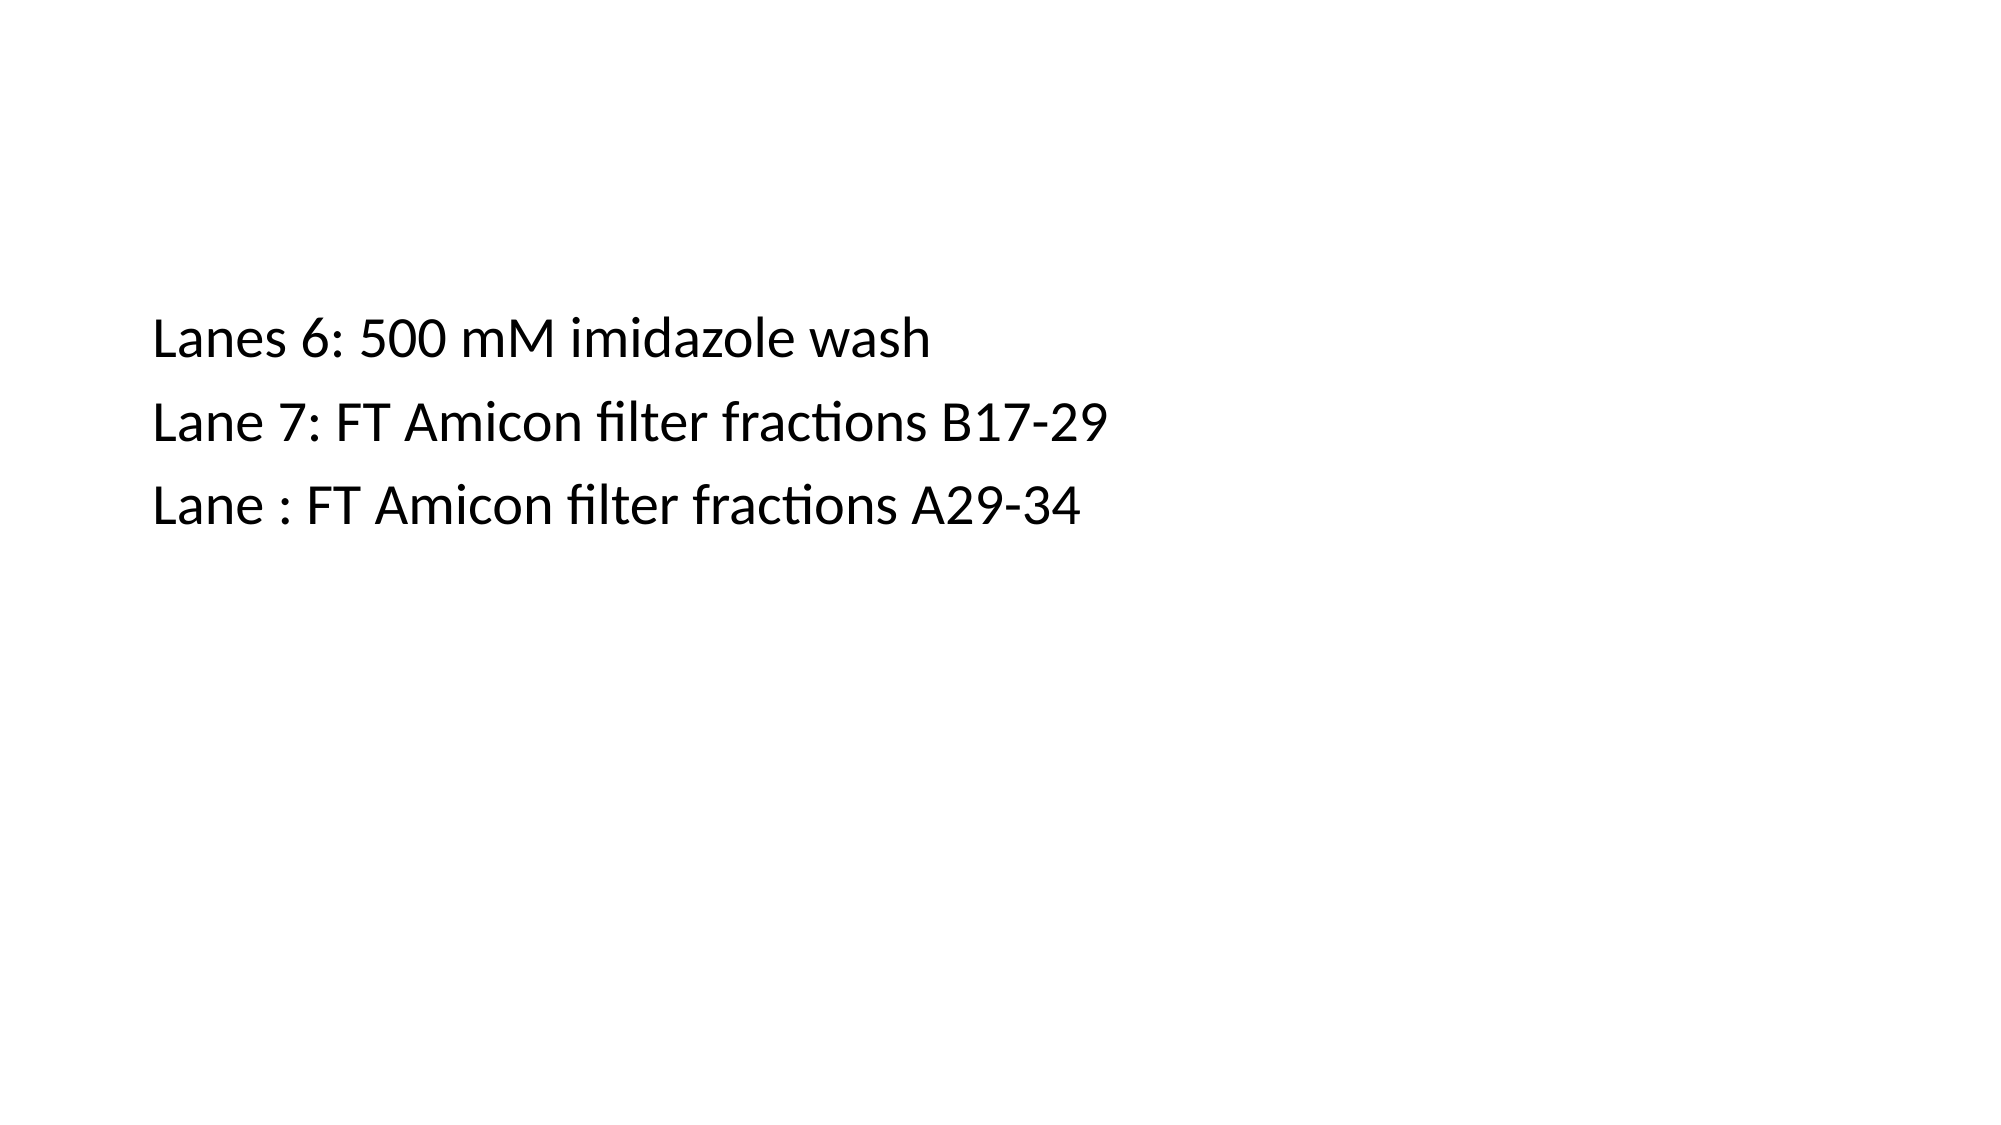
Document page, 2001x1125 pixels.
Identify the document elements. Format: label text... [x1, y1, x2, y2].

list Lanes 6: 500 mM imidazole wash Lane 7: FT Amicon filter fractions B17-29 Lane : FT Amicon filter fractions A29-34 [137, 299, 1863, 1014]
